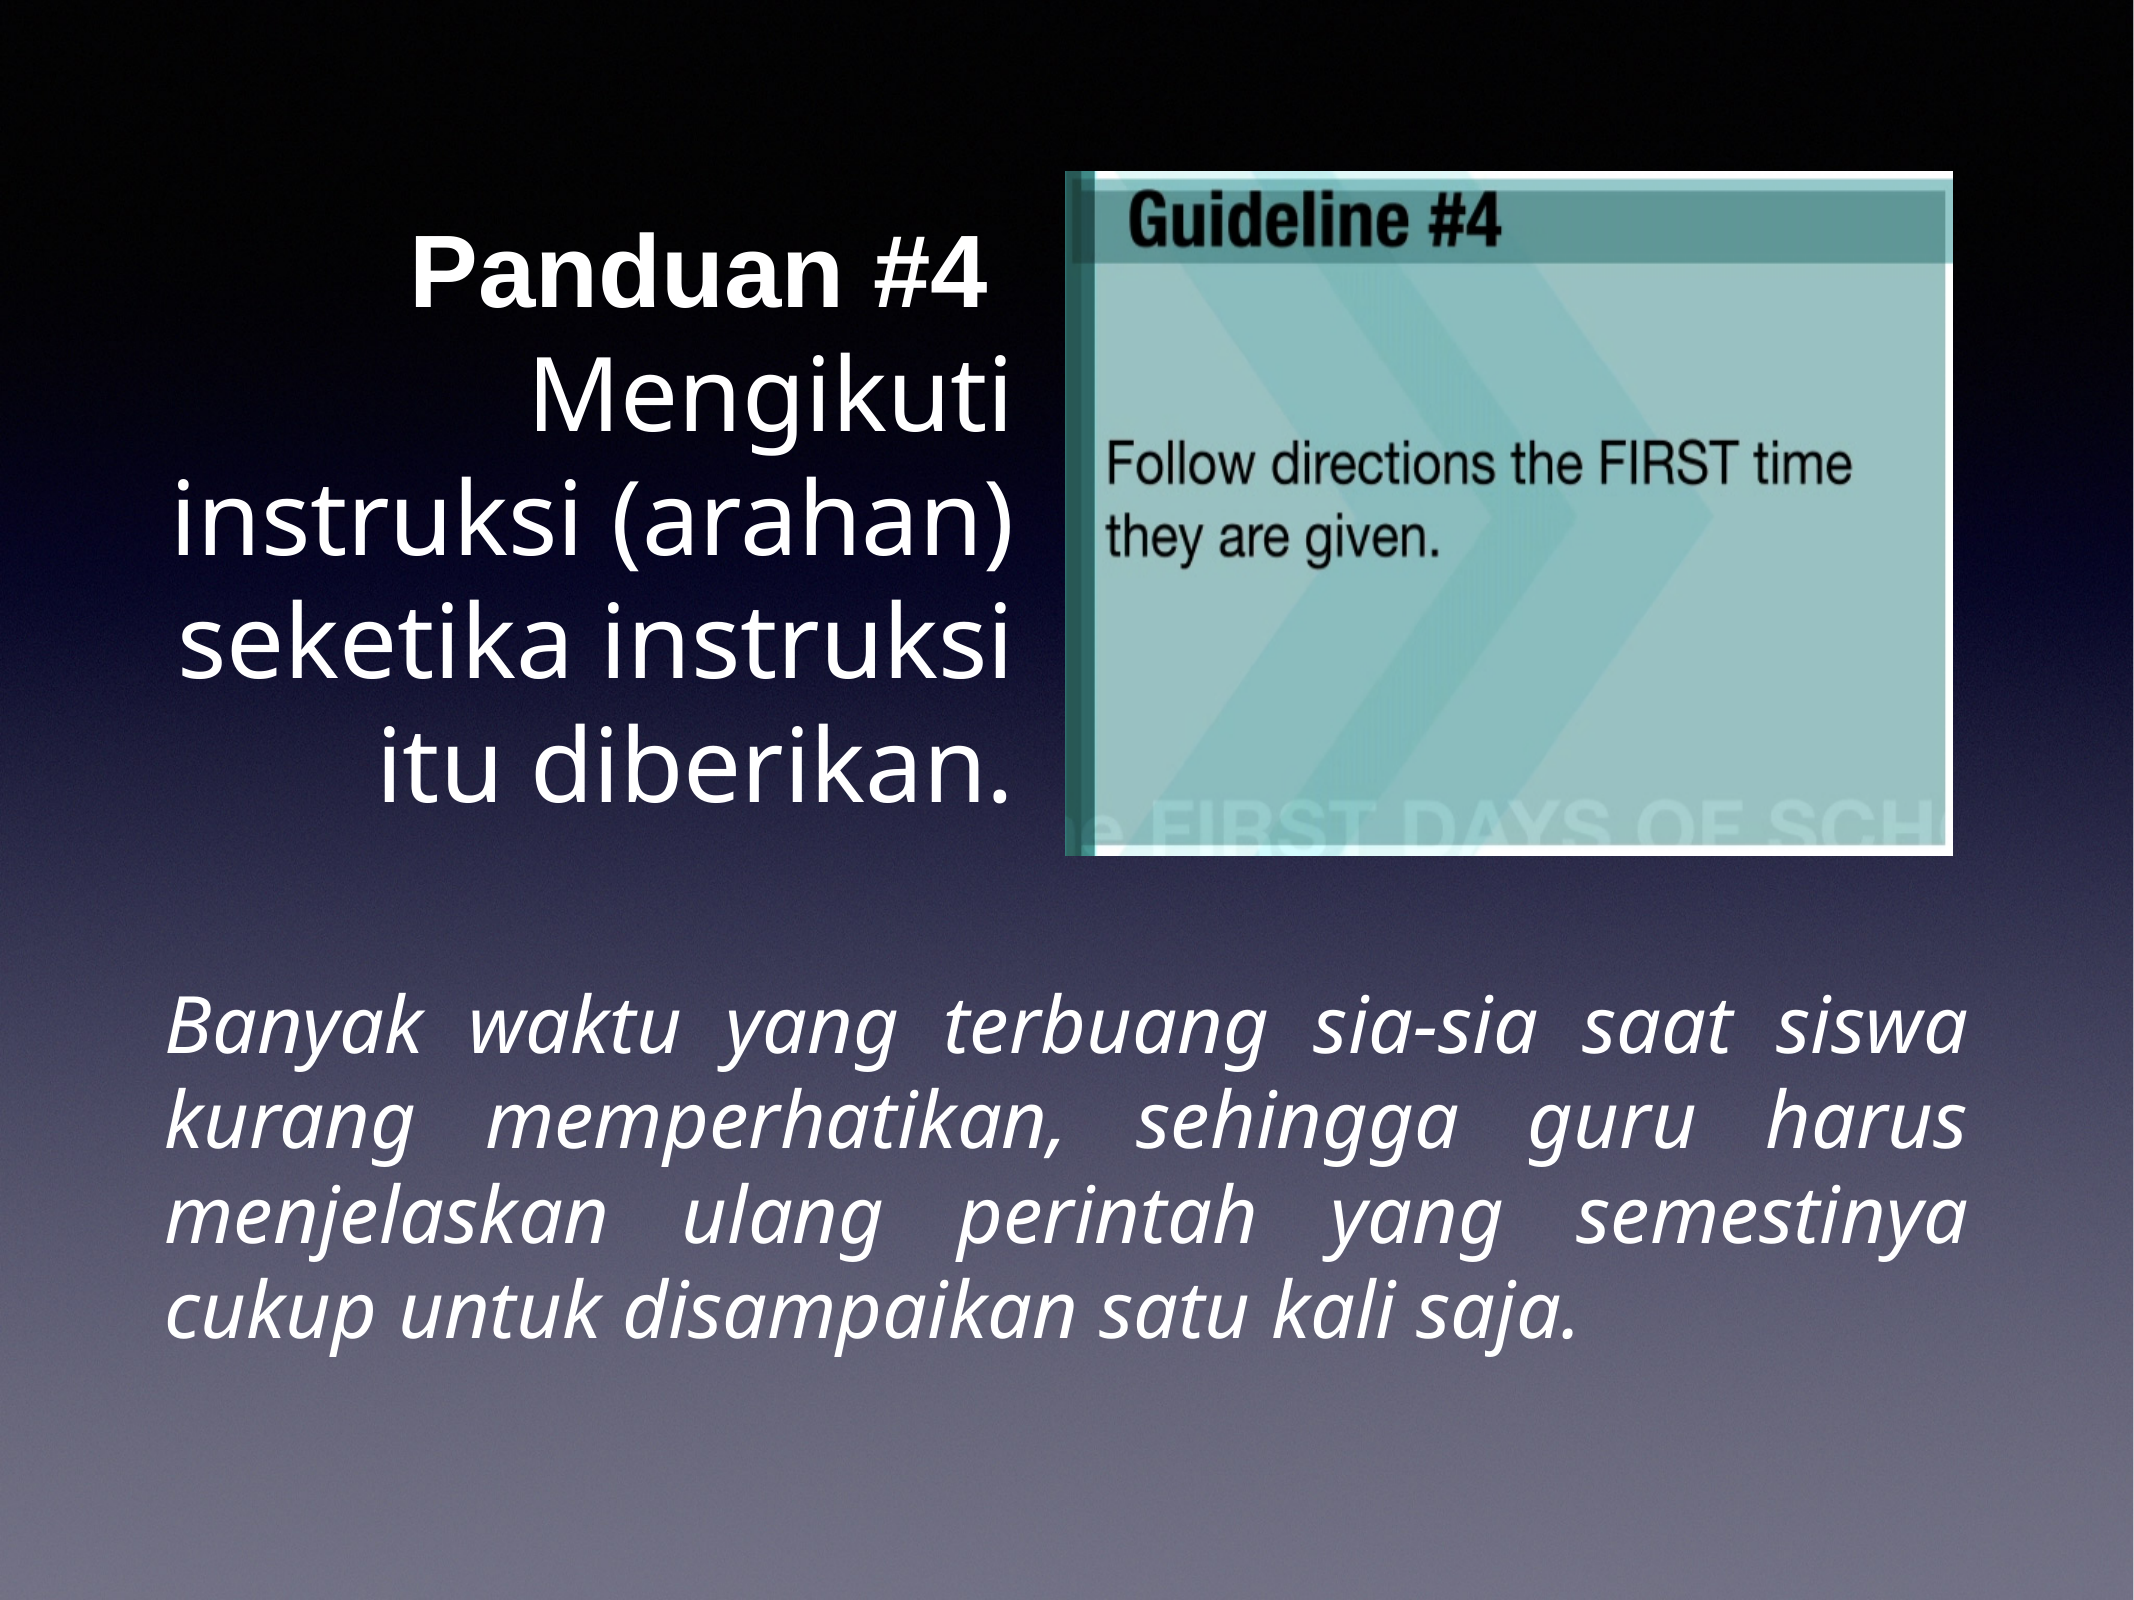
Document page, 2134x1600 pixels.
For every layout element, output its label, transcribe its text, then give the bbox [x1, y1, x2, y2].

title Panduan #4 Mengikuti instruksi (arahan) seketika instruksi itu diberikan. [129, 192, 1024, 836]
list Banyak waktu yang terbuang sia-sia saat siswa kurang memperhatikan, sehingga guru harus menjelaskan ulang perintah yang semestinya cukup untuk disampaikan satu kali saja. [155, 918, 1978, 1411]
picture [0, 0, 2134, 1600]
